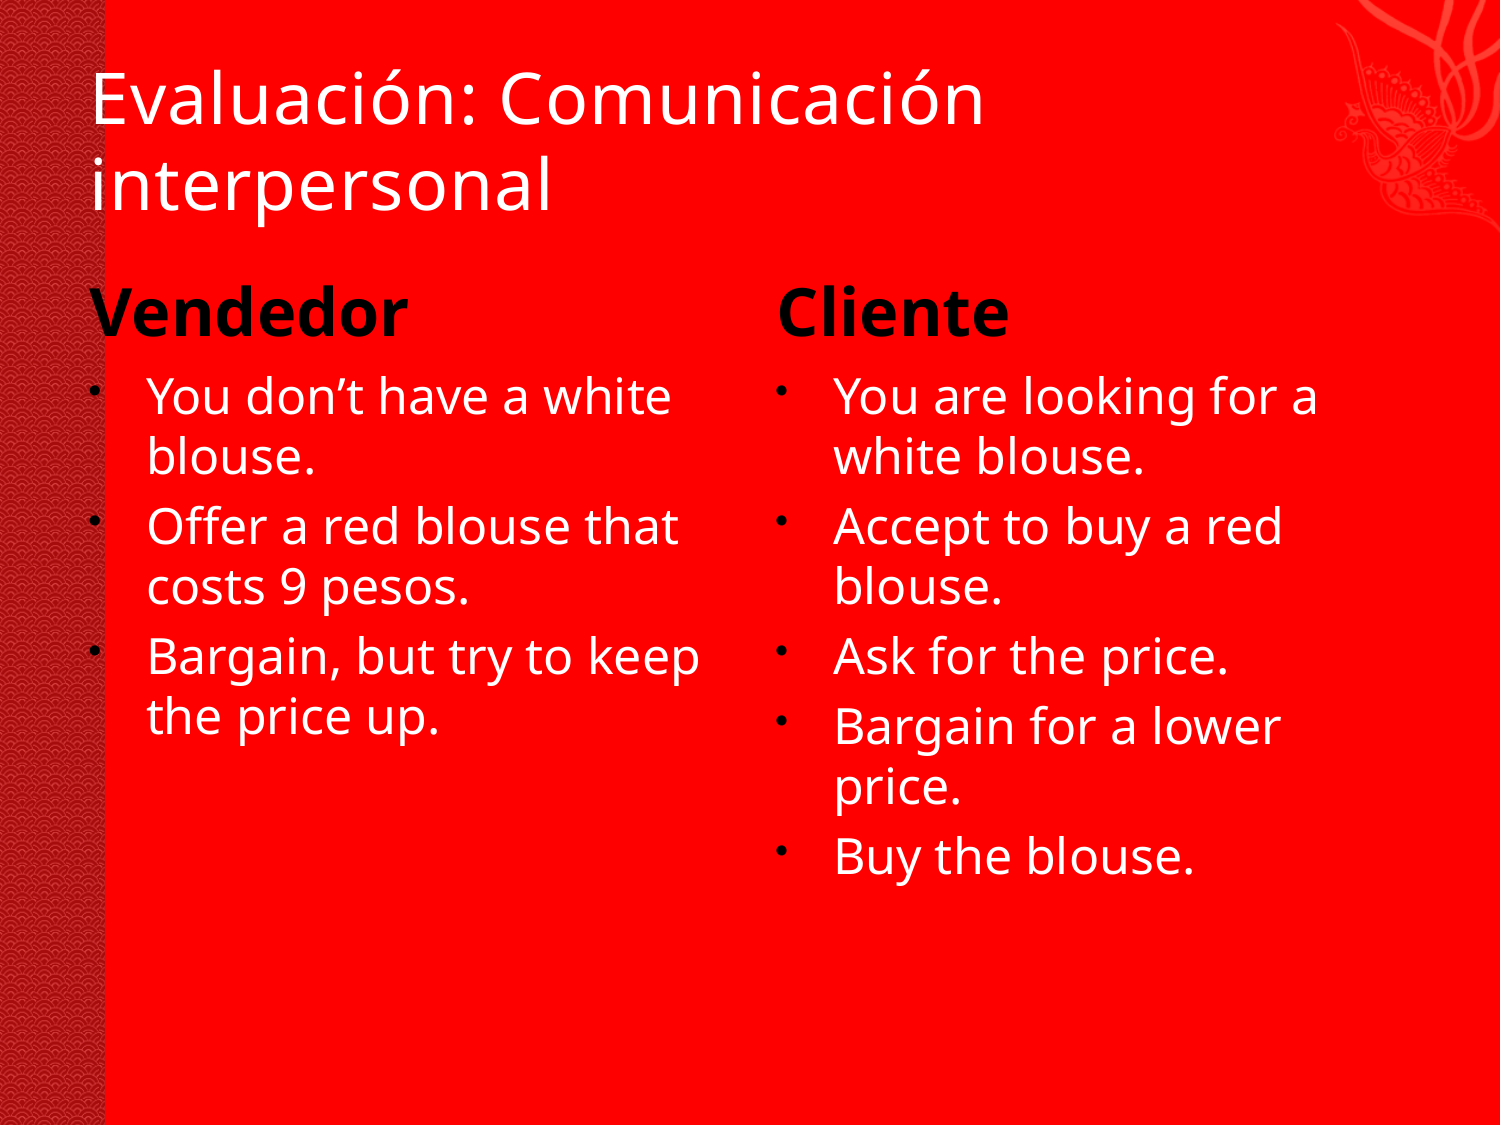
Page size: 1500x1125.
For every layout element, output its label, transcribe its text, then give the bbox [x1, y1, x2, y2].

list Cliente [761, 251, 1425, 356]
list You are looking for a white blouse. Accept to buy a red blouse. Ask for the price. Bargain for a lower price. Buy the blouse. [761, 356, 1425, 1005]
list En grupos de 2 o 3, usen la plantilla para planear una lección para programar una de las siguientes: Dar direcciones y los medios de transporte. o Pedir comida en un restaurante. [1334, 0, 1500, 235]
list You don’t have a white blouse. Offer a red blouse that costs 9 pesos. Bargain, but try to keep the price up. [75, 356, 738, 1005]
title Evaluación: Comunicación interpersonal [75, 45, 1351, 233]
list Vendedor [75, 251, 738, 356]
